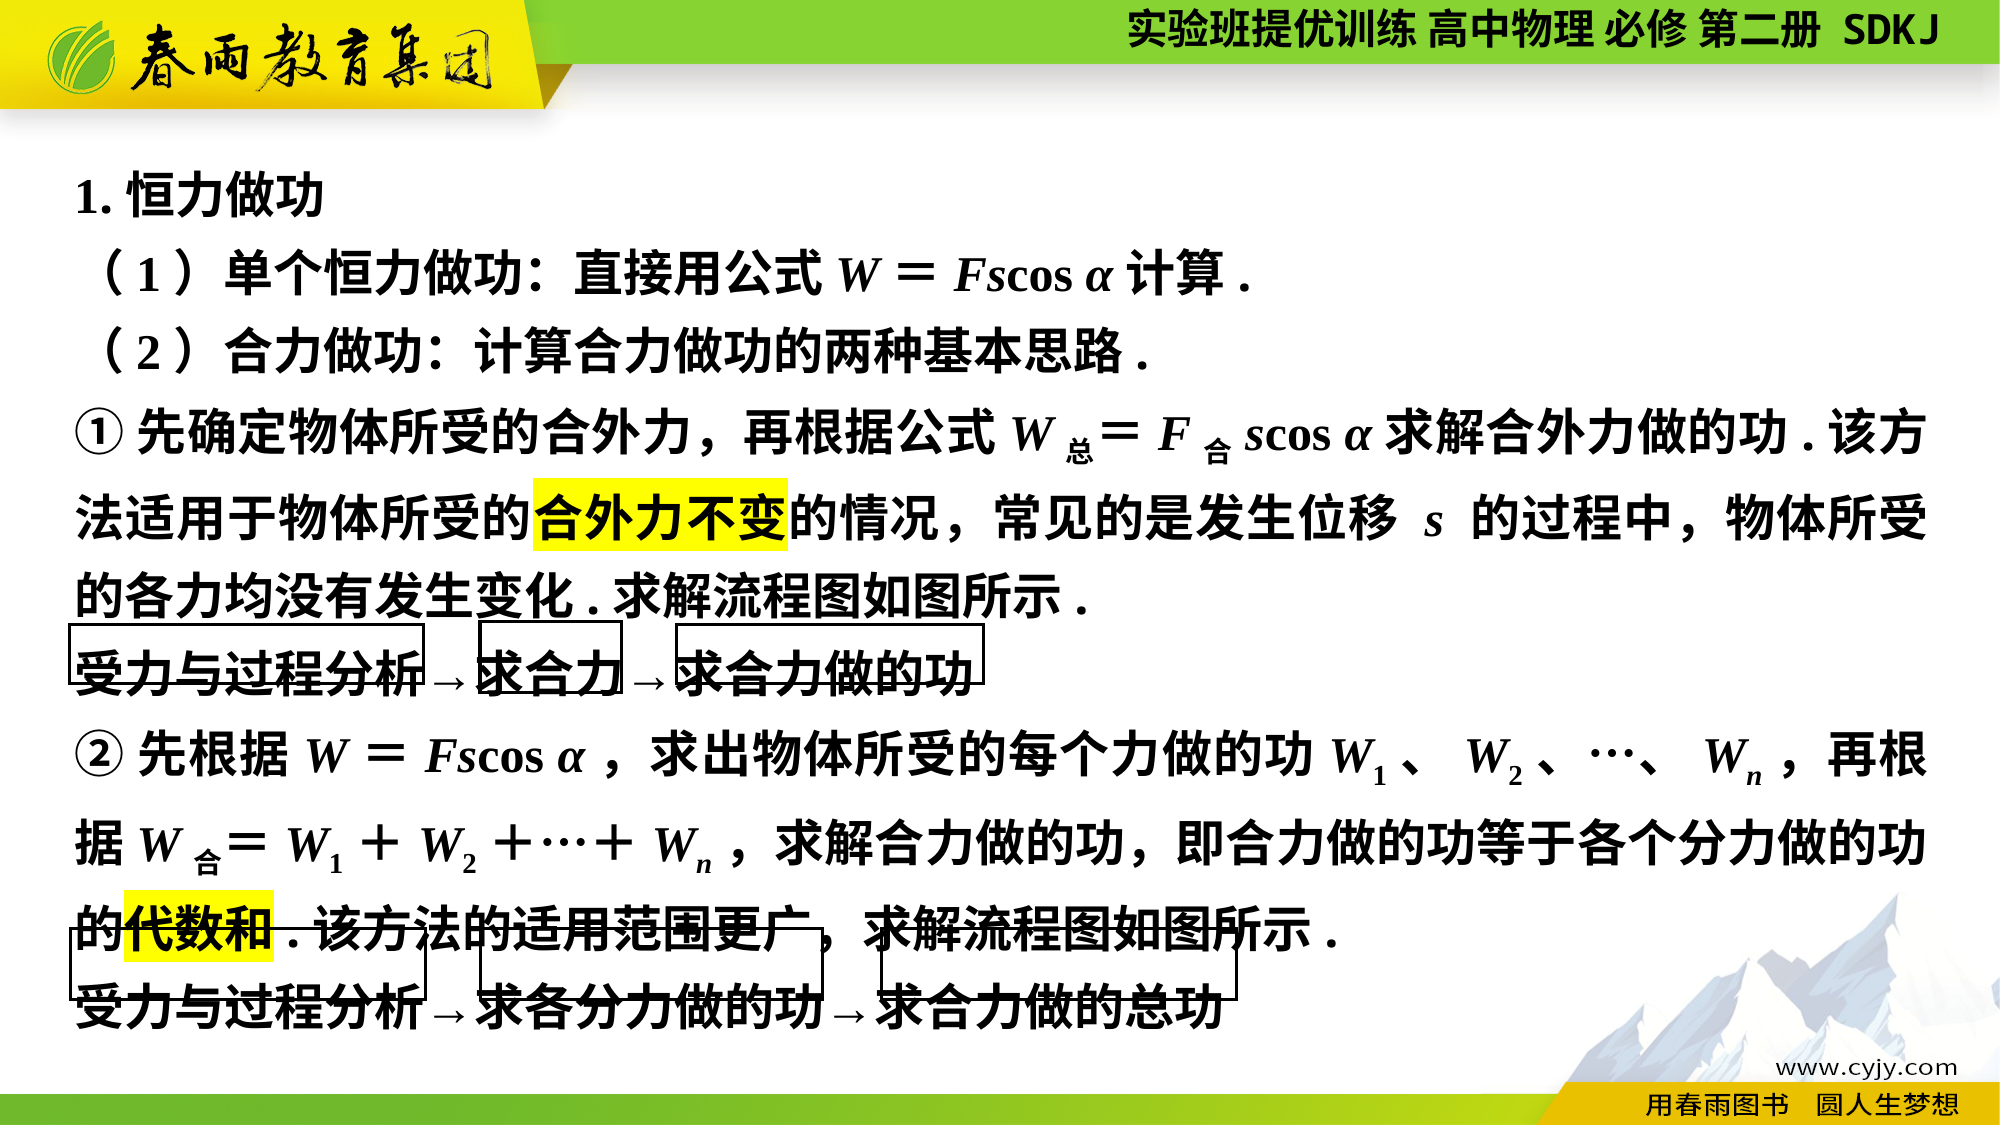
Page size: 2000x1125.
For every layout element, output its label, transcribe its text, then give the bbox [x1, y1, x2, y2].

text_box [676, 624, 984, 684]
list 1.恒力做功 （1）单个恒力做功：直接用公式W＝Fscos α计算. （2）合力做功：计算合力做功的两种基本思路. ①先确定物体所受的合外力，再根据公式W总＝F合scos α求解合外力做的功.该方法适用于物体所受的合外力不变的情况，常见的是发生位移 s 的过程中，物体所受的各力均没有发生变化.求解流程图如图所示. 受力与过程分析→求合力→求合力做的功 ②先根据W＝Fscos α，求出物体所受的每个力做的功W1、W2、…、Wn，再根据W合＝W1＋W2＋…＋Wn，求解合力做的功，即合力做的功等于各个分力做的功的代数和.该方法的适用范围更广，求解流程图如图所示. 受力与过程分析→求各分力做的功→求合力做的总功 [59, 138, 1944, 1019]
picture [0, 0, 2000, 1125]
text_box [70, 928, 426, 1000]
text_box [480, 928, 823, 1000]
text_box [69, 624, 424, 684]
text_box [480, 621, 622, 693]
text_box [881, 928, 1237, 1000]
